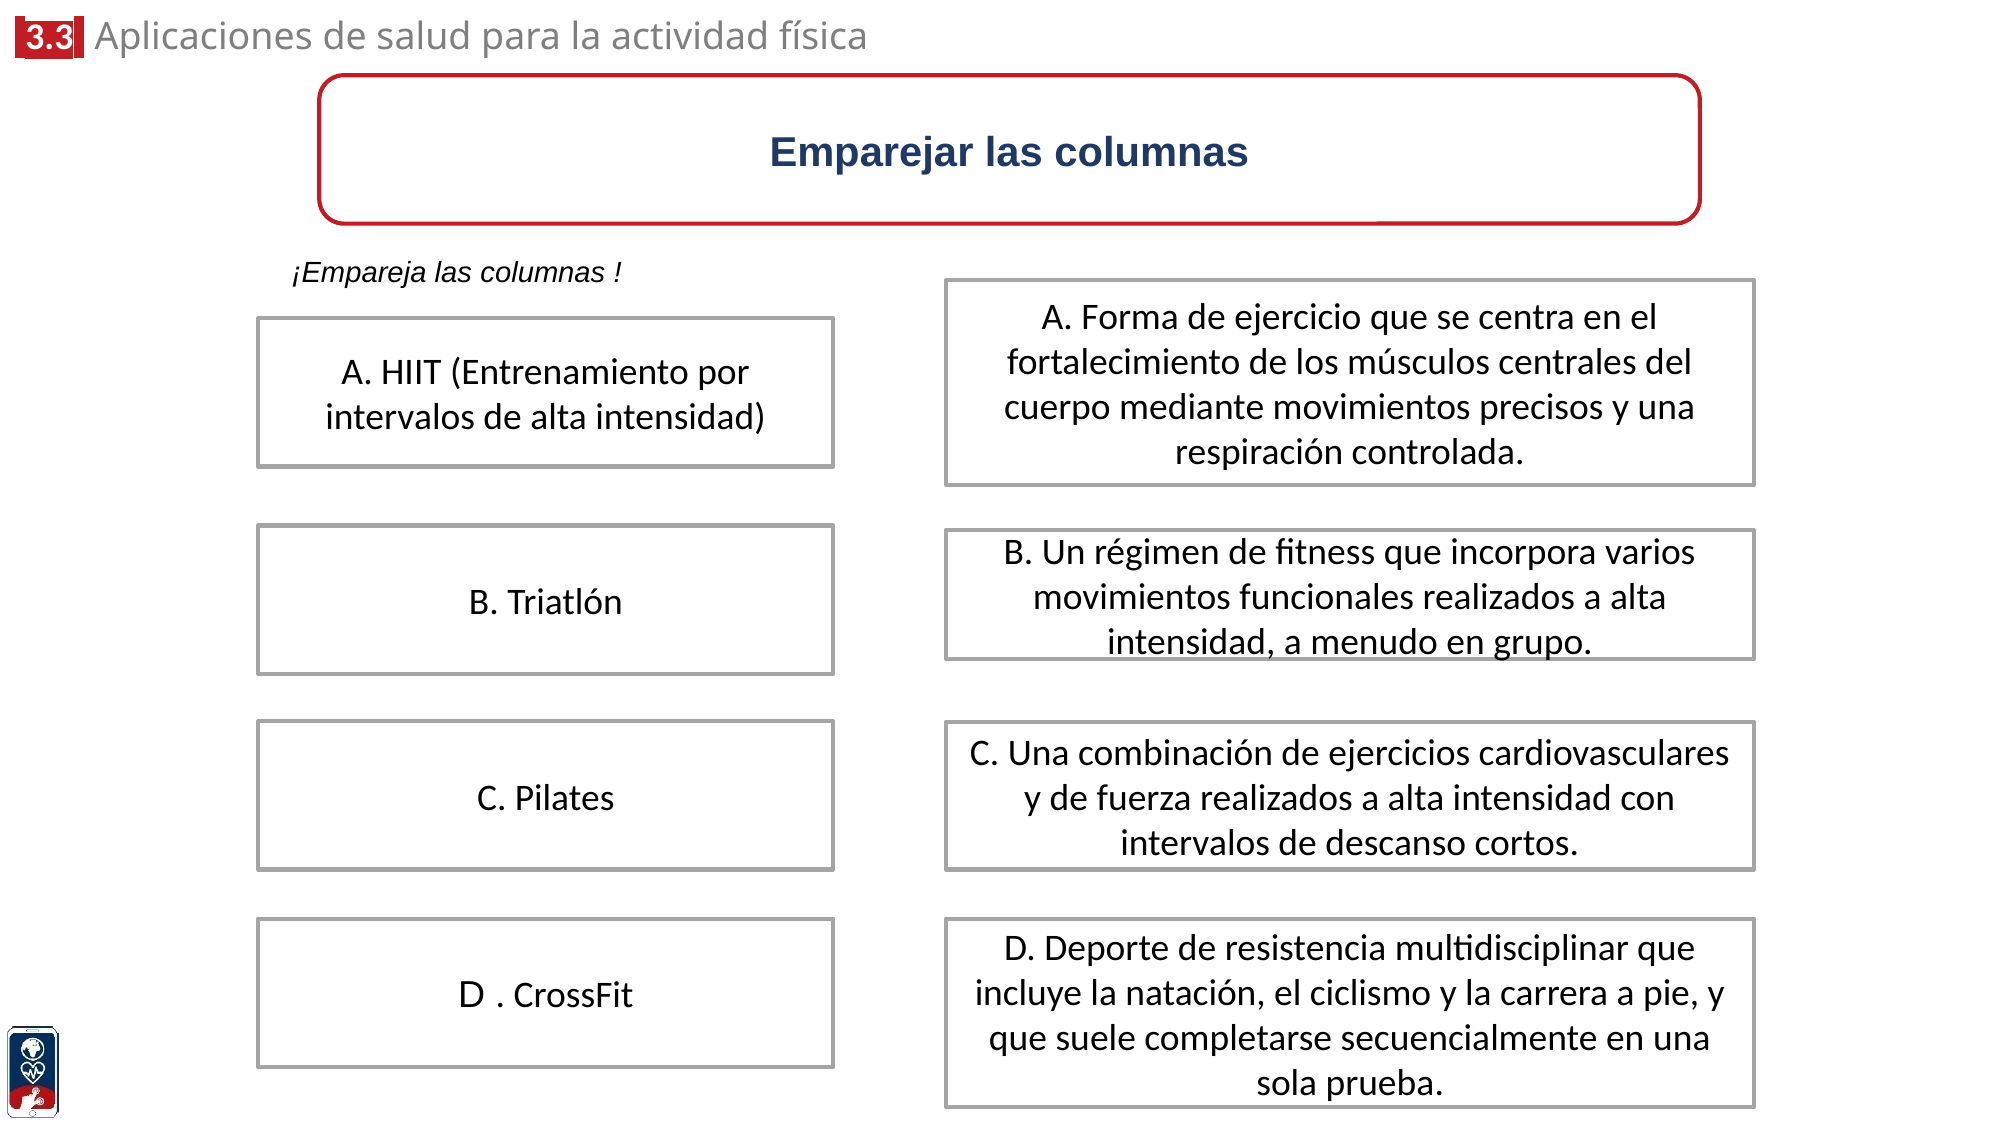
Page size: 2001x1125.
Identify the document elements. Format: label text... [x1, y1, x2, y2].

text_box D . CrossFit [256, 917, 835, 1069]
text_box ¡Empareja las columnas ! [277, 245, 638, 296]
picture [7, 1026, 59, 1118]
text_box C. Pilates [256, 719, 835, 872]
text_box Emparejar las columnas [317, 73, 1702, 226]
text_box C. Una combinación de ejercicios cardiovasculares y de fuerza realizados a alta intensidad con intervalos de descanso cortos. [944, 720, 1756, 872]
text_box B. Un régimen de fitness que incorpora varios movimientos funcionales realizados a alta intensidad, a menudo en grupo. [944, 528, 1756, 661]
text_box B. Triatlón [256, 523, 835, 676]
text_box A. HIIT (Entrenamiento por intervalos de alta intensidad) [256, 316, 835, 469]
text_box D. Deporte de resistencia multidisciplinar que incluye la natación, el ciclismo y la carrera a pie, y que suele completarse secuencialmente en una sola prueba. [944, 917, 1756, 1109]
text_box A. Forma de ejercicio que se centra en el fortalecimiento de los músculos centrales del cuerpo mediante movimientos precisos y una respiración controlada. [944, 278, 1756, 487]
